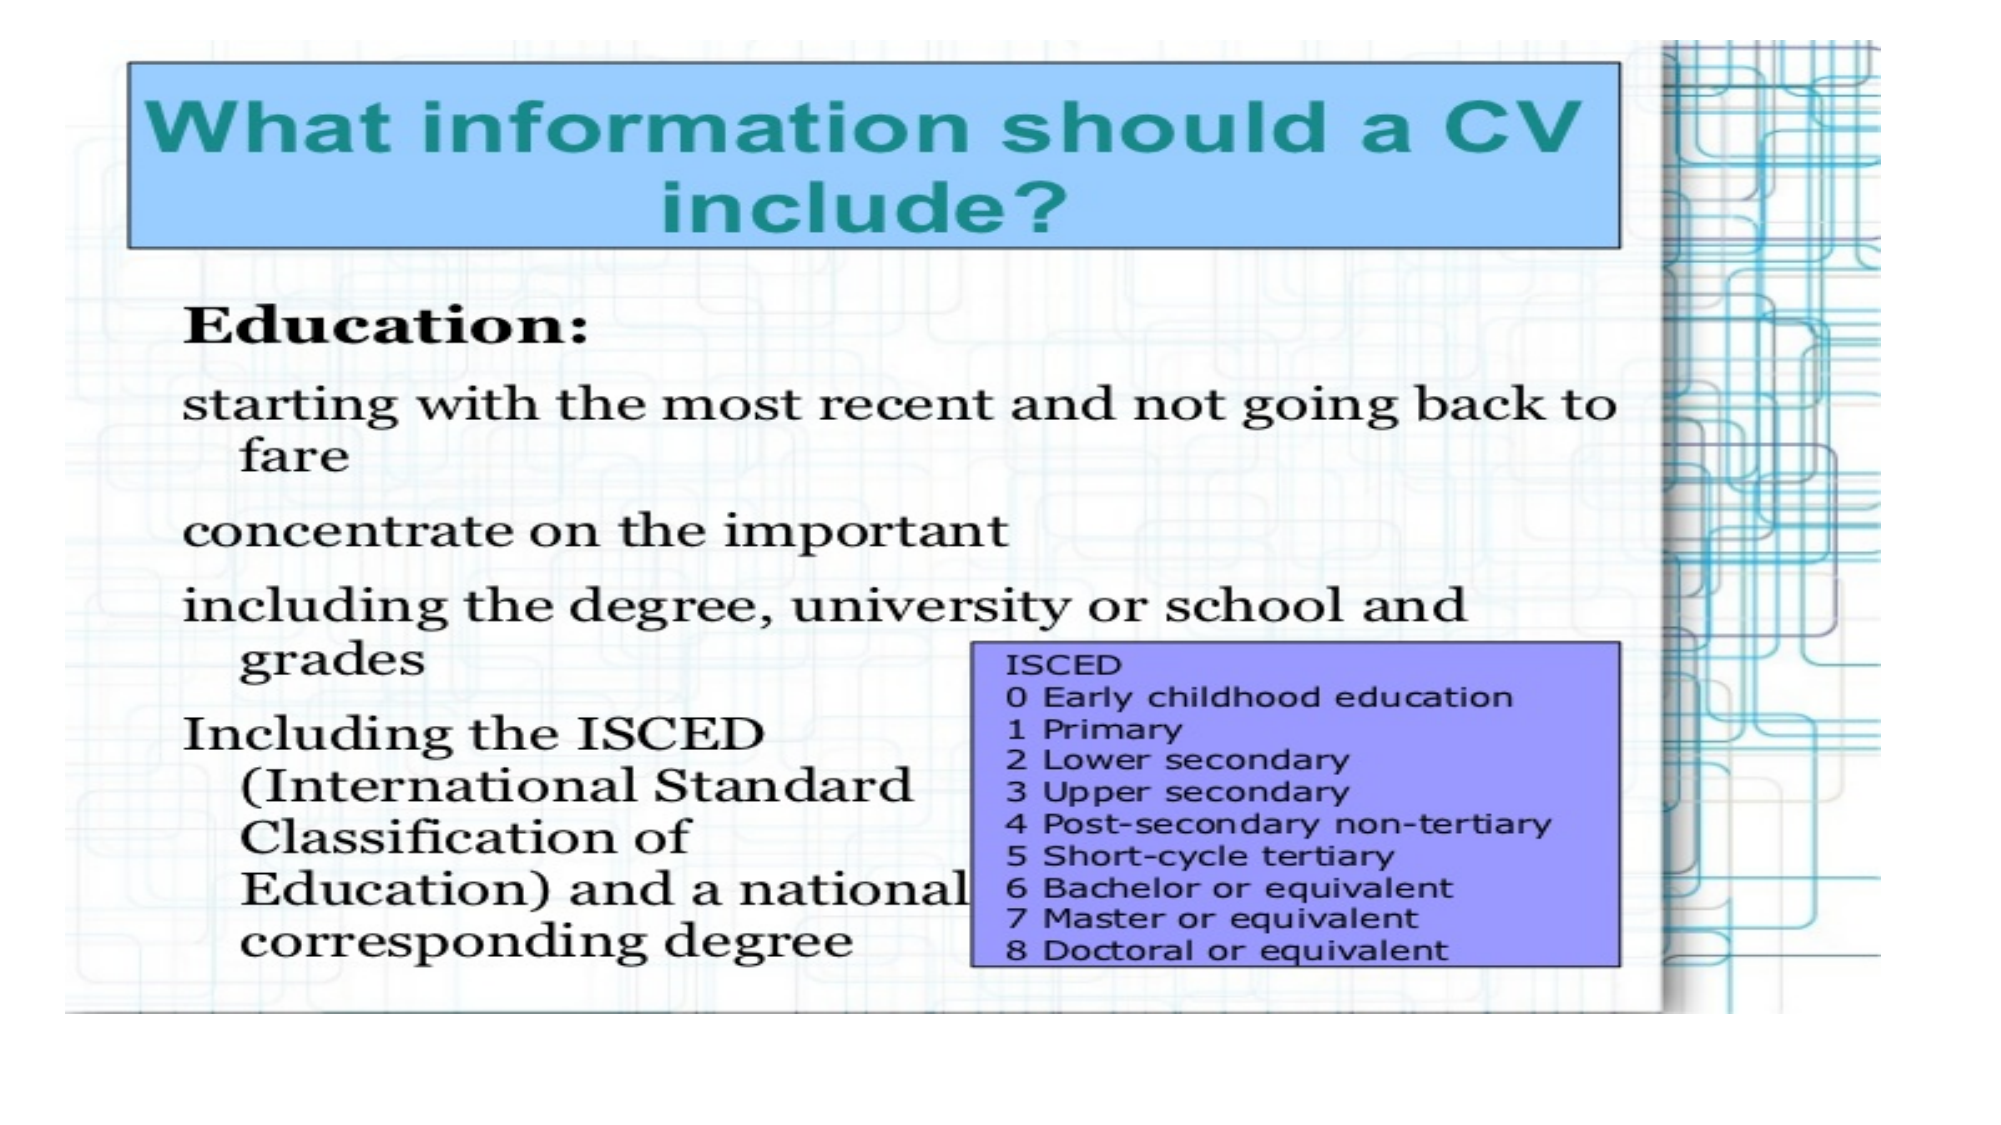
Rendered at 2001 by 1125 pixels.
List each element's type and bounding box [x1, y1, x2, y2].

list [65, 40, 1881, 1014]
